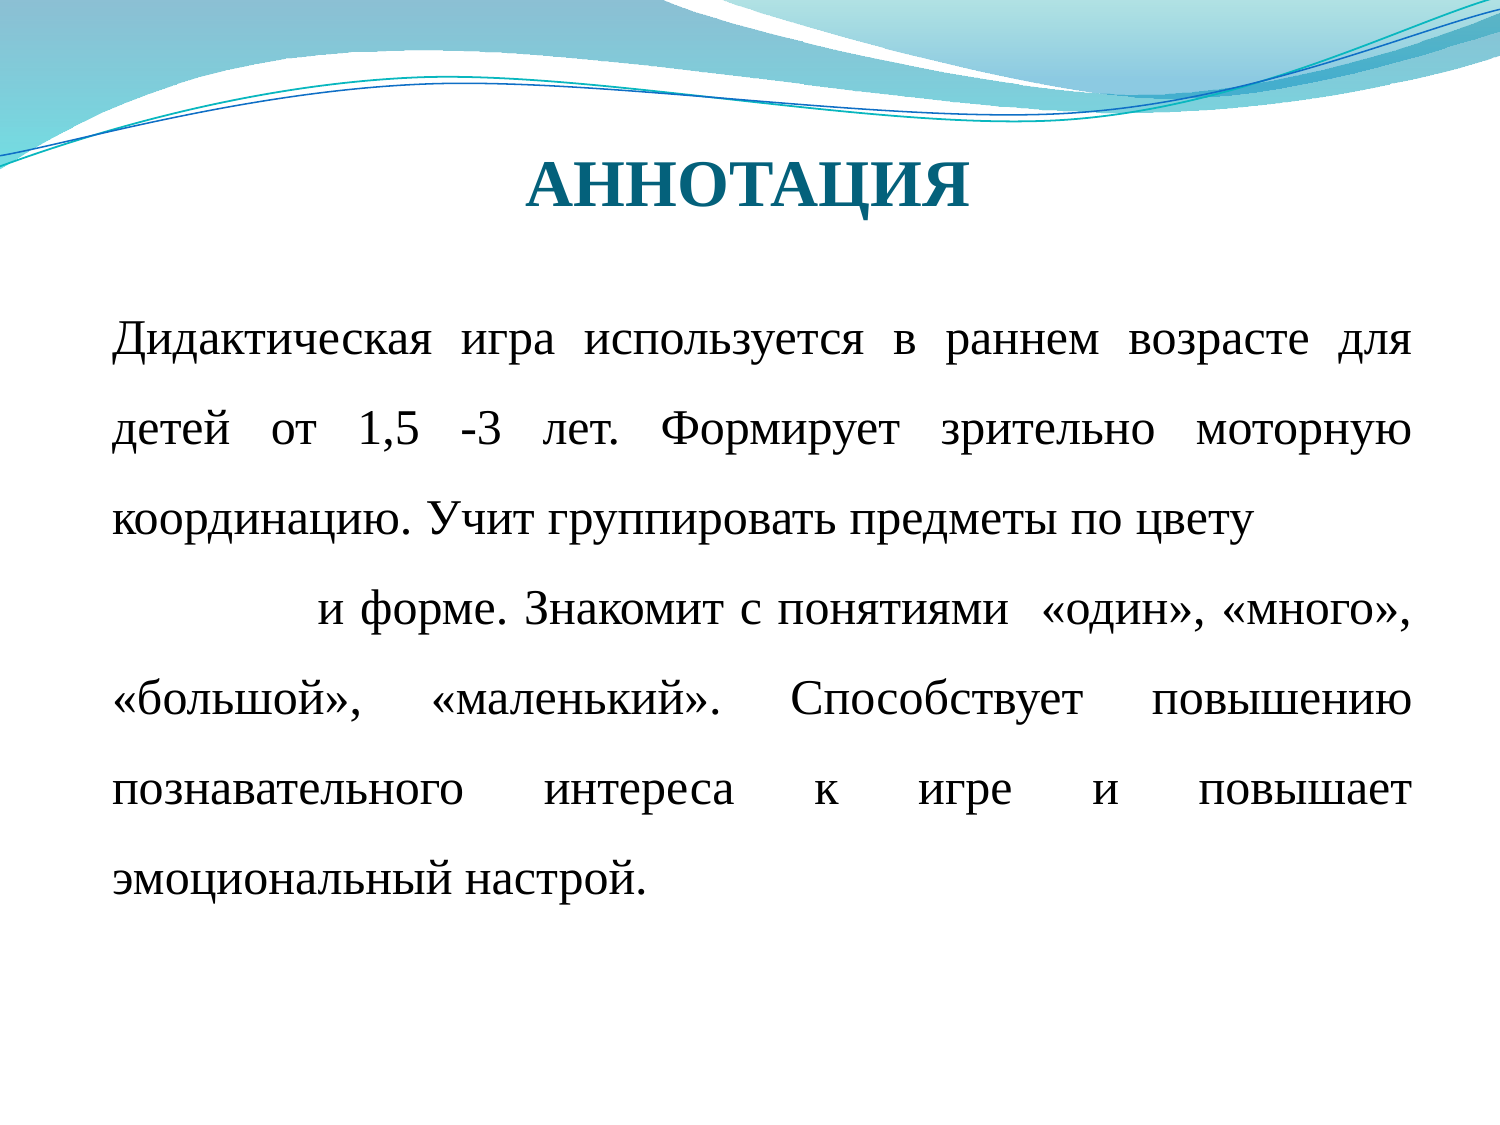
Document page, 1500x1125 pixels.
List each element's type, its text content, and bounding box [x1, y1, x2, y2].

subtitle Дидактическая игра используется в раннем возрасте для детей от 1,5 -3 лет. Формирует зрительно моторную координацию. Учит группировать предметы по цвету и форме. Знакомит с понятиями «один», «много», «большой», «маленький». Способствует повышению познавательного интереса к игре и повышает эмоциональный настрой. [112, 267, 1424, 735]
title АННОТАЦИЯ [0, 101, 1500, 220]
